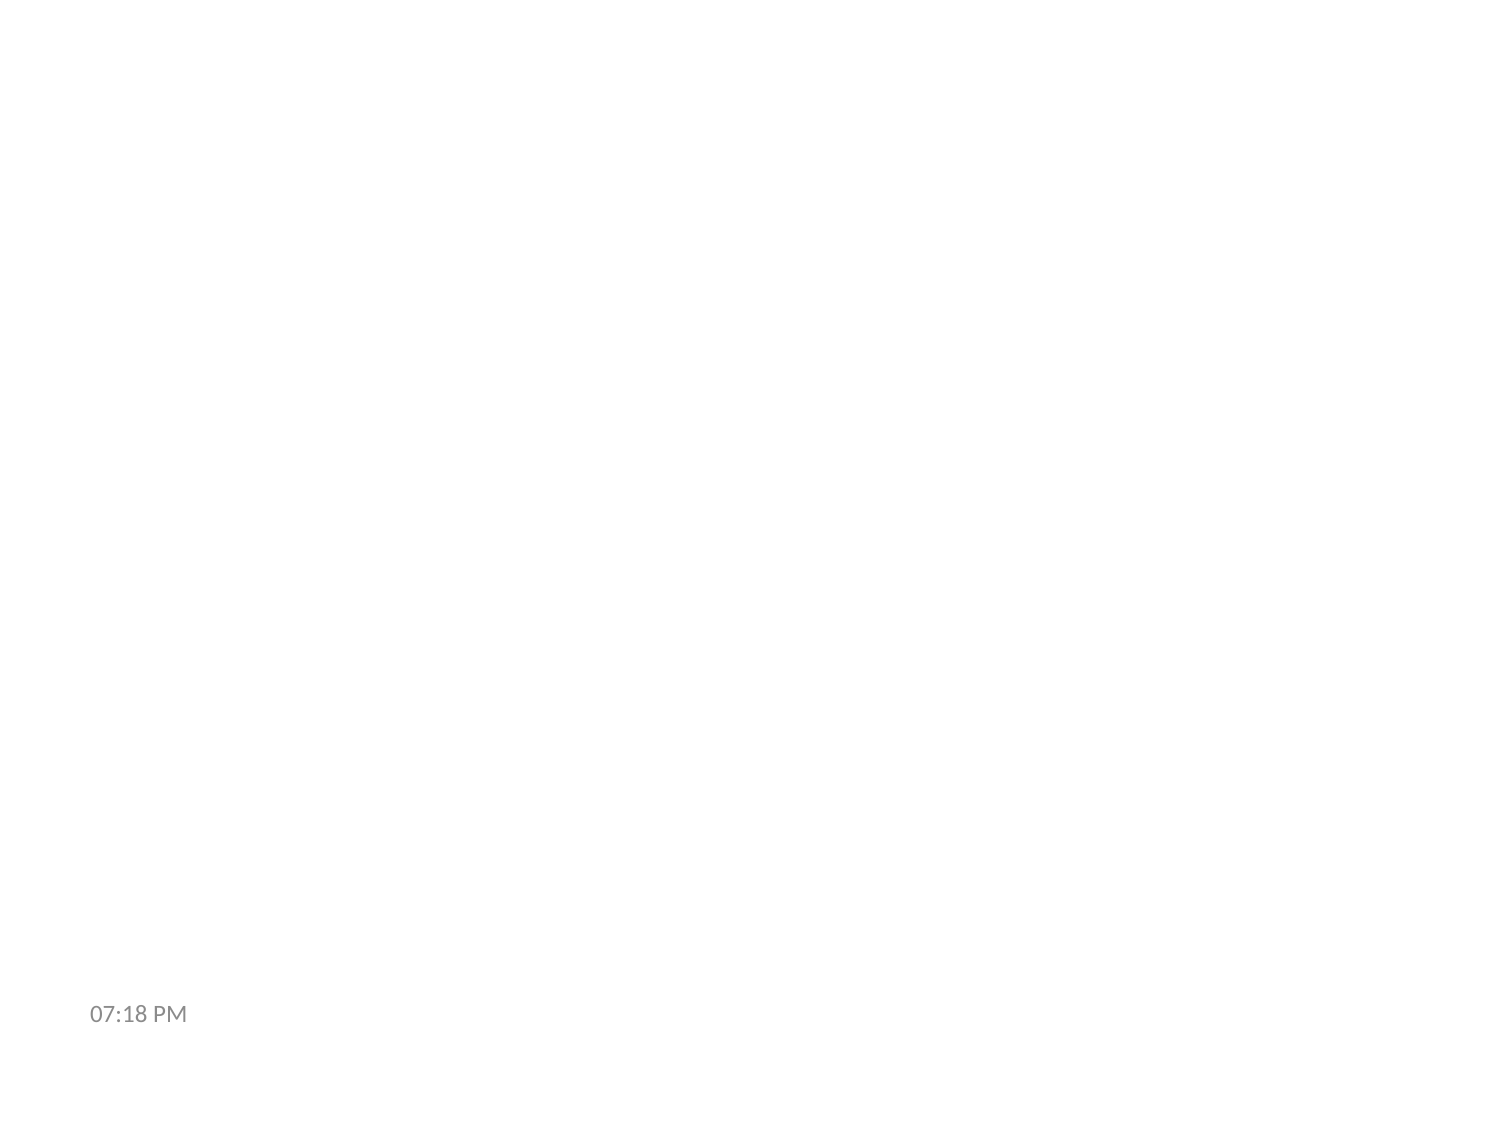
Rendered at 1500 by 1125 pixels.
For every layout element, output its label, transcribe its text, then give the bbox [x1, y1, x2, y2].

text_box 3:35 PM [75, 982, 425, 1043]
